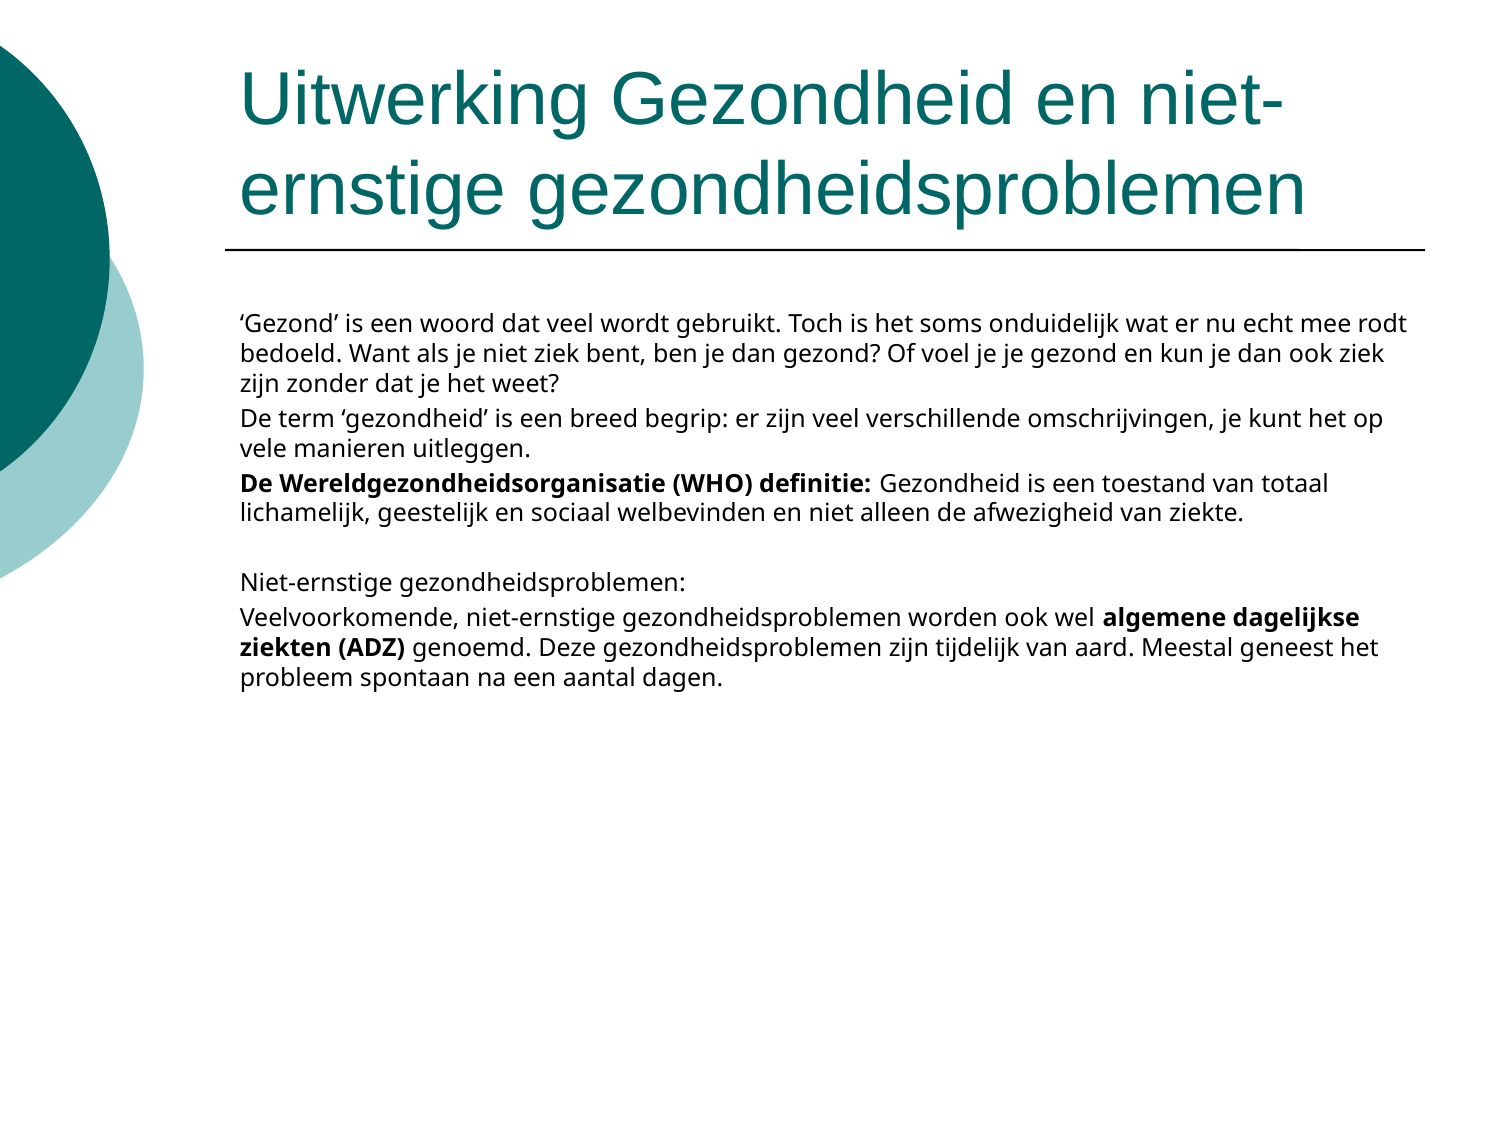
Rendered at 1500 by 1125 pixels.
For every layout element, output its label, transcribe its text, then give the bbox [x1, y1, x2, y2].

list ‘Gezond’ is een woord dat veel wordt gebruikt. Toch is het soms onduidelijk wat er nu echt mee rodt bedoeld. Want als je niet ziek bent, ben je dan gezond? Of voel je je gezond en kun je dan ook ziek zijn zonder dat je het weet? De term ‘gezondheid’ is een breed begrip: er zijn veel verschillende omschrijvingen, je kunt het op vele manieren uitleggen. De Wereldgezondheidsorganisatie (WHO) definitie: Gezondheid is een toestand van totaal lichamelijk, geestelijk en sociaal welbevinden en niet alleen de afwezigheid van ziekte. Niet-ernstige gezondheidsproblemen: Veelvoorkomende, niet-ernstige gezondheidsproblemen worden ook wel algemene dagelijkse ziekten (ADZ) genoemd. Deze gezondheidsproblemen zijn tijdelijk van aard. Meestal geneest het probleem spontaan na een aantal dagen. [224, 299, 1425, 975]
title Uitwerking Gezondheid en niet-ernstige gezondheidsproblemen [224, 49, 1425, 237]
